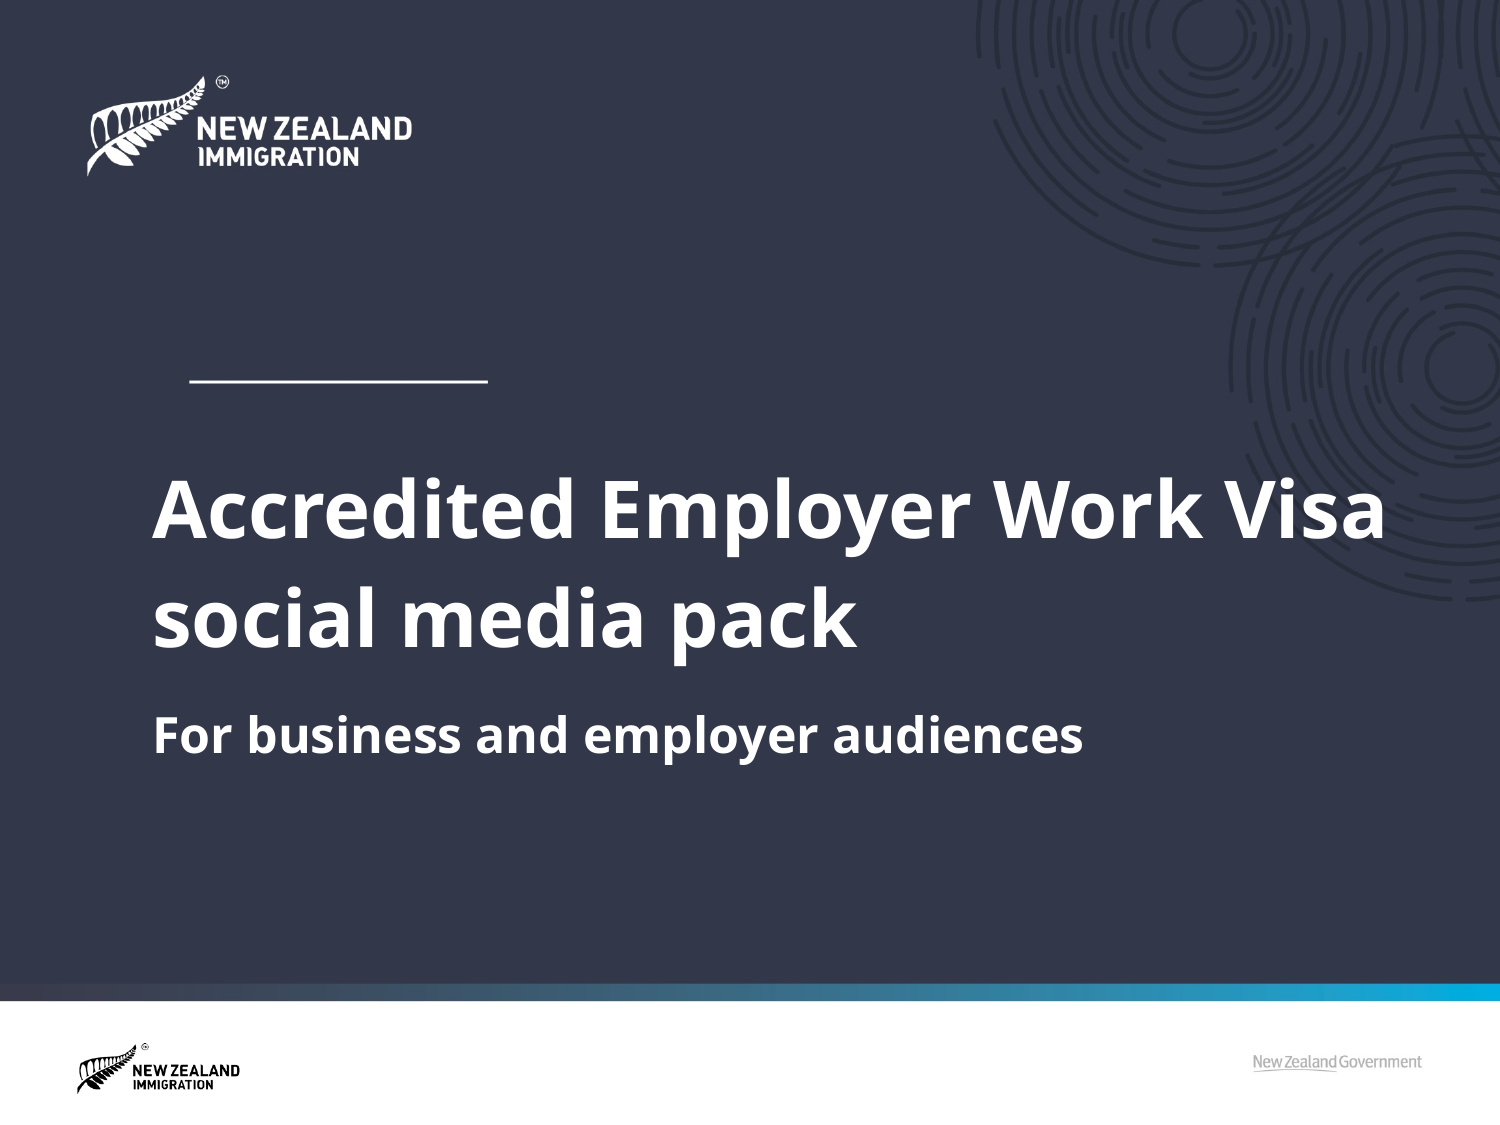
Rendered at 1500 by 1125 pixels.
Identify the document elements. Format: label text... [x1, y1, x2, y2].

text_box For business and employer audiences [137, 615, 1485, 853]
text_box [51, 1021, 433, 1104]
title Accredited Employer Work Visa social media pack [137, 443, 1408, 615]
picture [0, 0, 1500, 1125]
